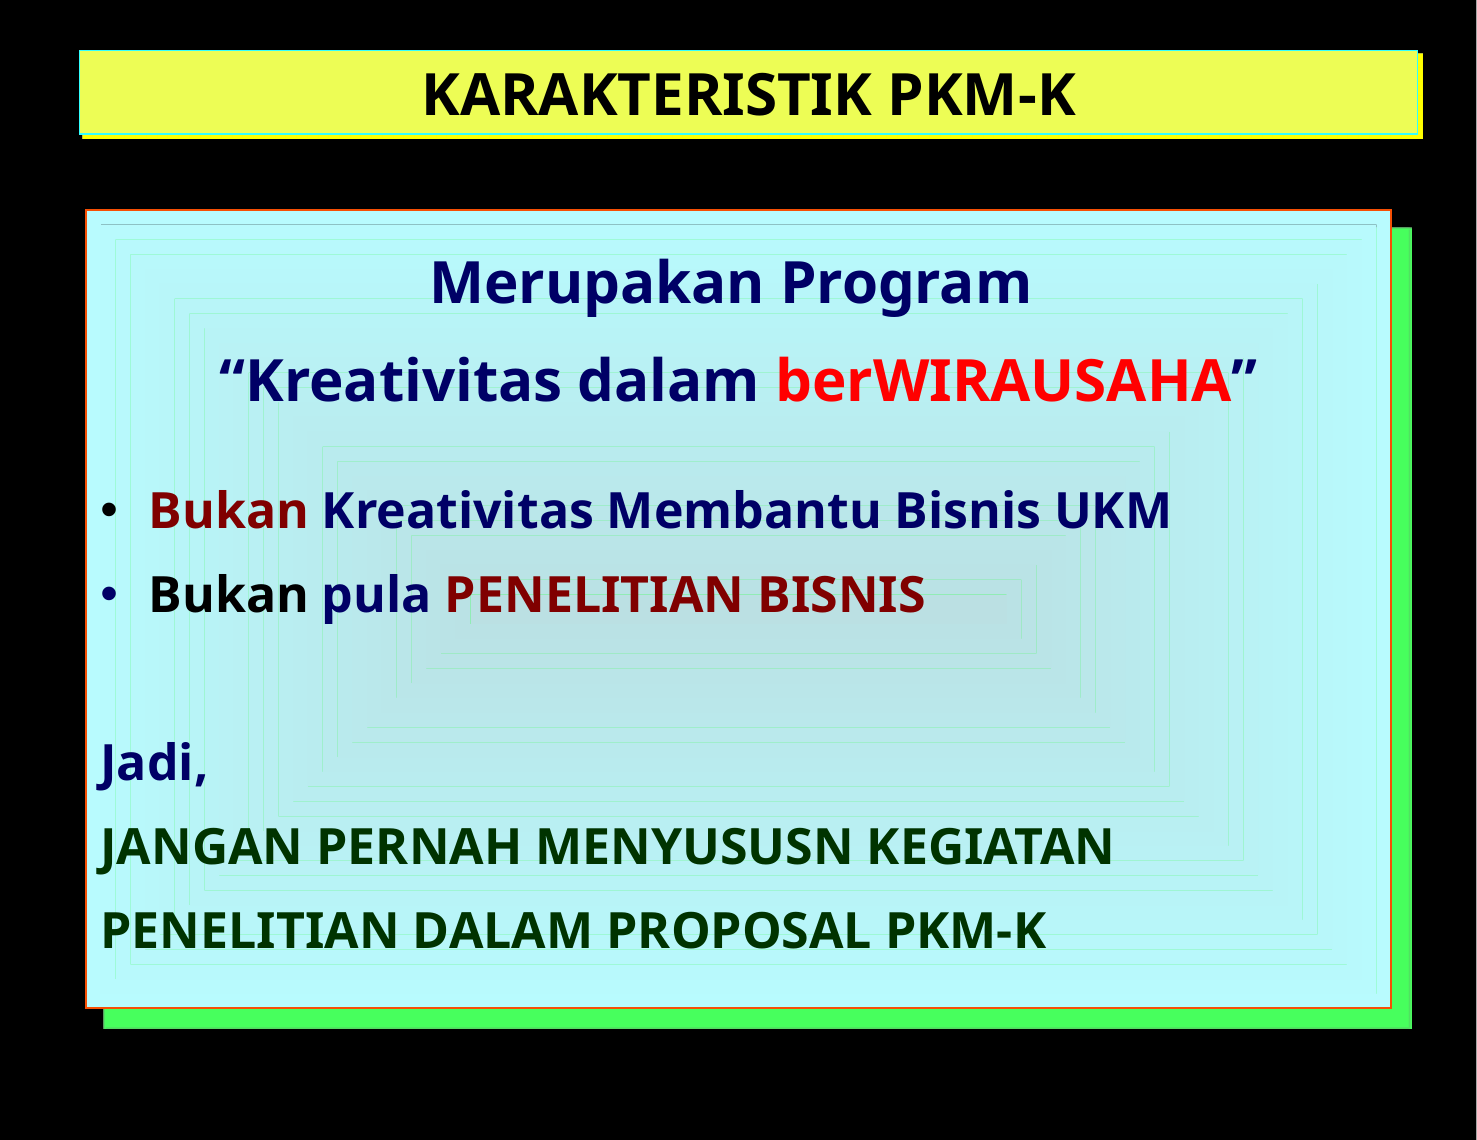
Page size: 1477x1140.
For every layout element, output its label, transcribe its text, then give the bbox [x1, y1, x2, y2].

text_box KARAKTERISTIK PKM-K [79, 50, 1418, 134]
text_box [92, 1009, 1393, 1076]
text_box Merupakan Program “Kreativitas dalam berWIRAUSAHA” Bukan Kreativitas Membantu Bisnis UKM Bukan pula PENELITIAN BISNIS Jadi, JANGAN PERNAH MENYUSUSN KEGIATAN PENELITIAN DALAM PROPOSAL PKM-K [86, 210, 1392, 1009]
